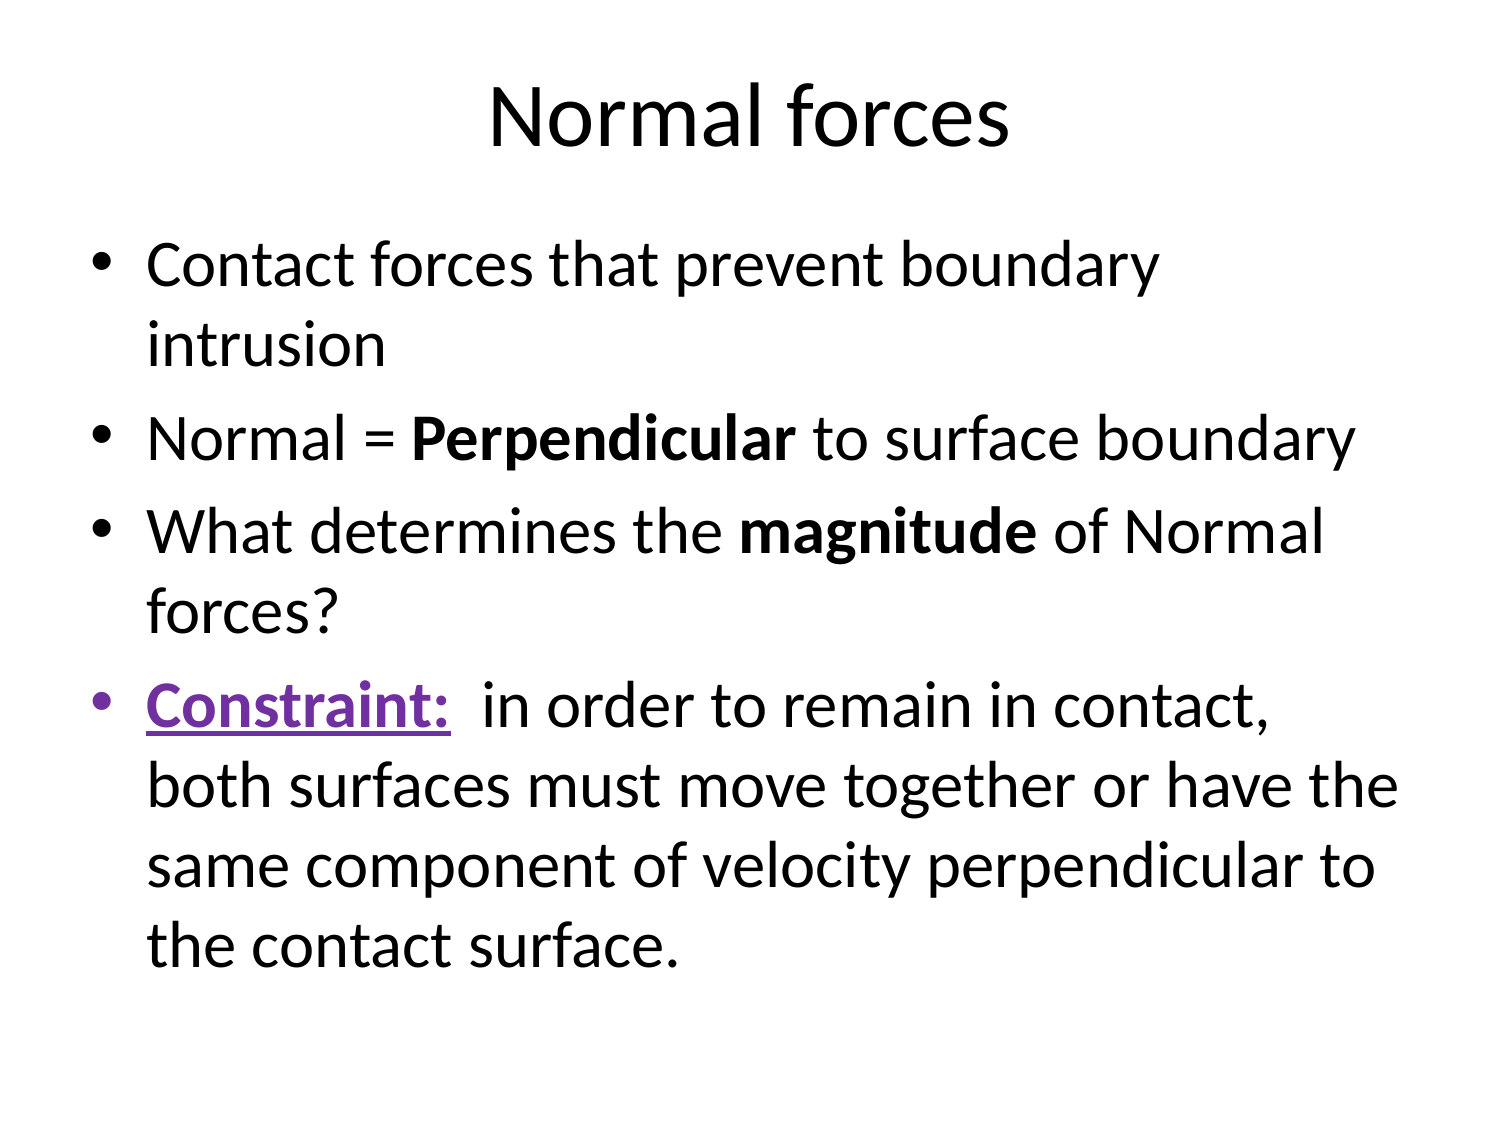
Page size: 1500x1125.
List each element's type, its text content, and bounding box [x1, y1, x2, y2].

list Contact forces that prevent boundary intrusion Normal = Perpendicular to surface boundary What determines the magnitude of Normal forces? Constraint: in order to remain in contact, both surfaces must move together or have the same component of velocity perpendicular to the contact surface. [75, 212, 1425, 1005]
title Normal forces [75, 45, 1425, 175]
